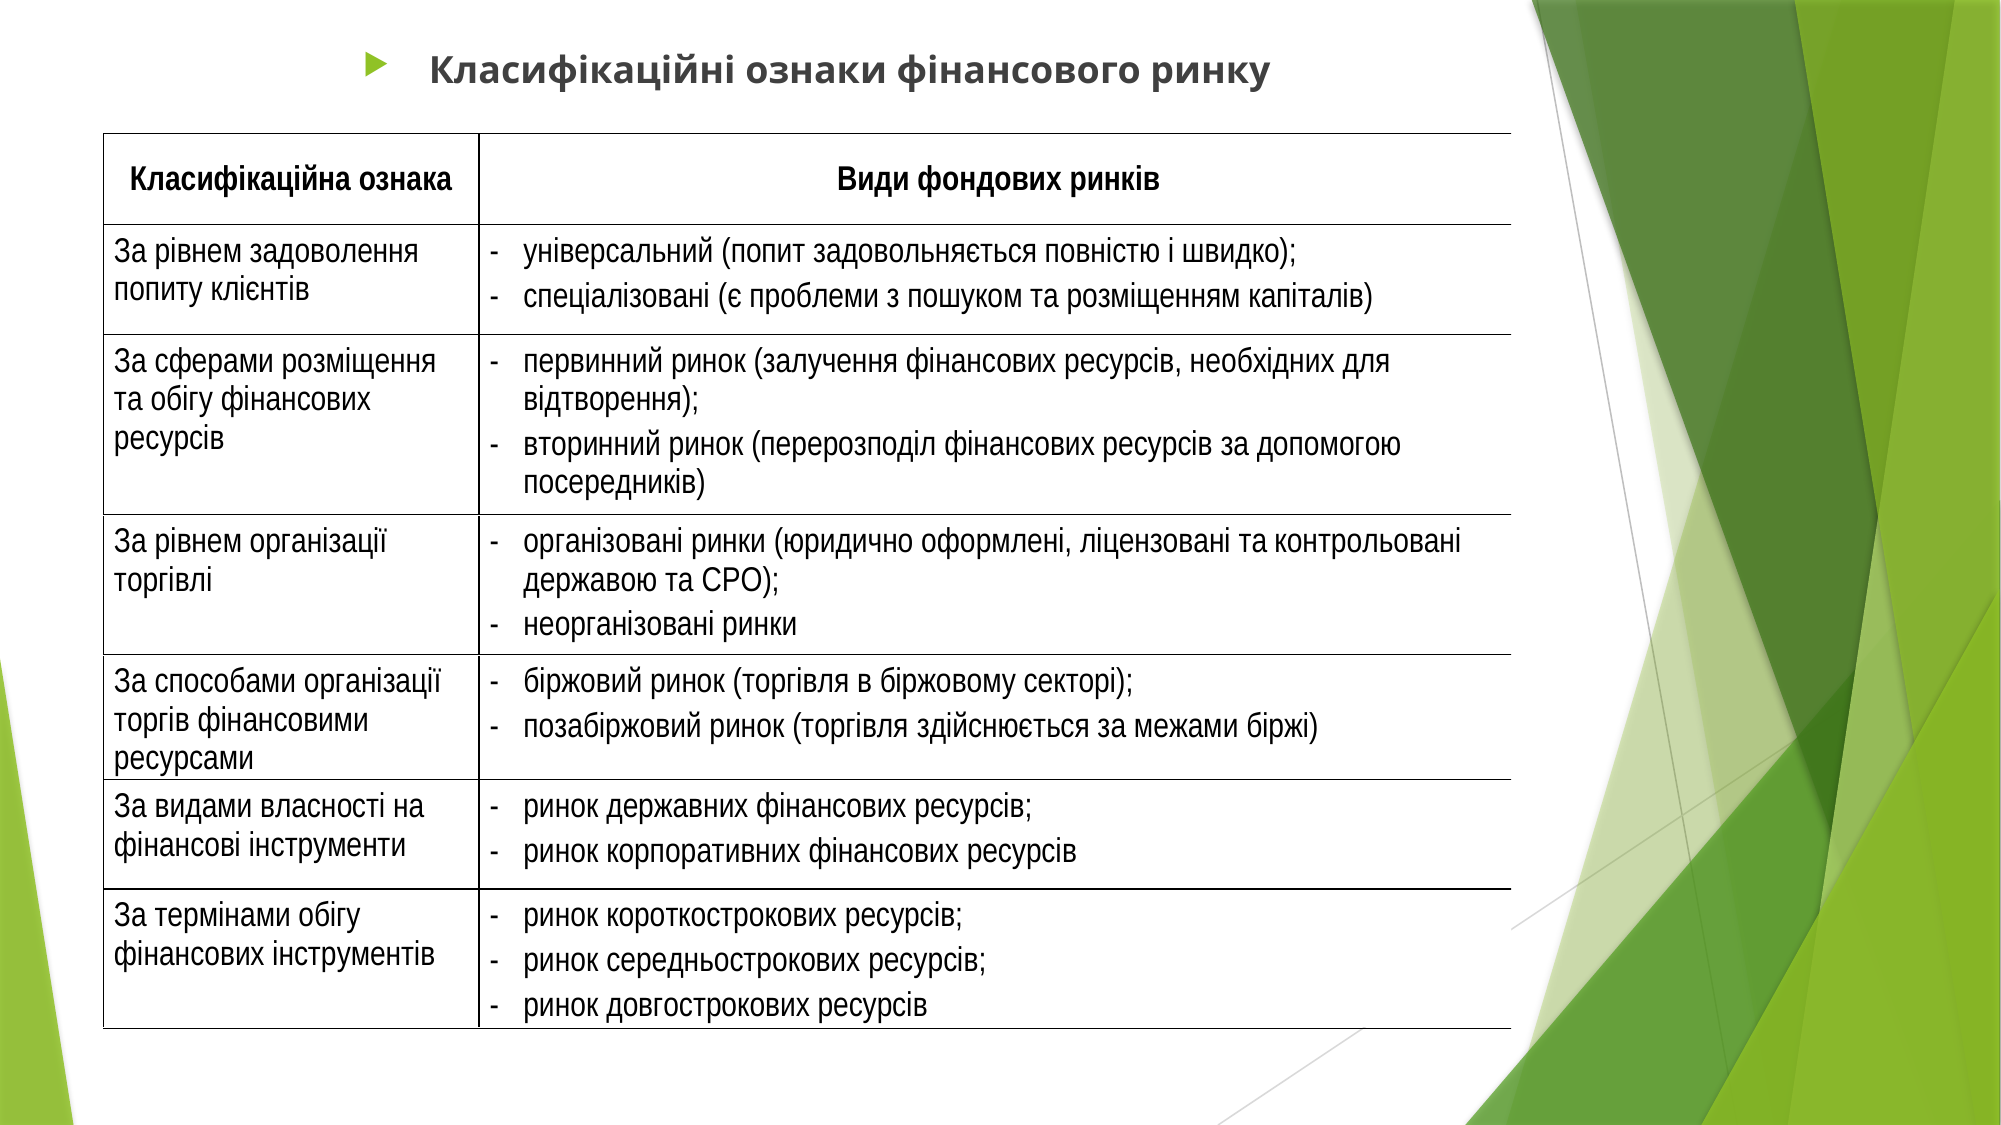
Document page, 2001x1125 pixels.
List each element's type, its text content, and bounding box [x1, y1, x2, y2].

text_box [95, 132, 1512, 1080]
list Класифікаційні ознаки фінансового ринку [35, 38, 1599, 1073]
